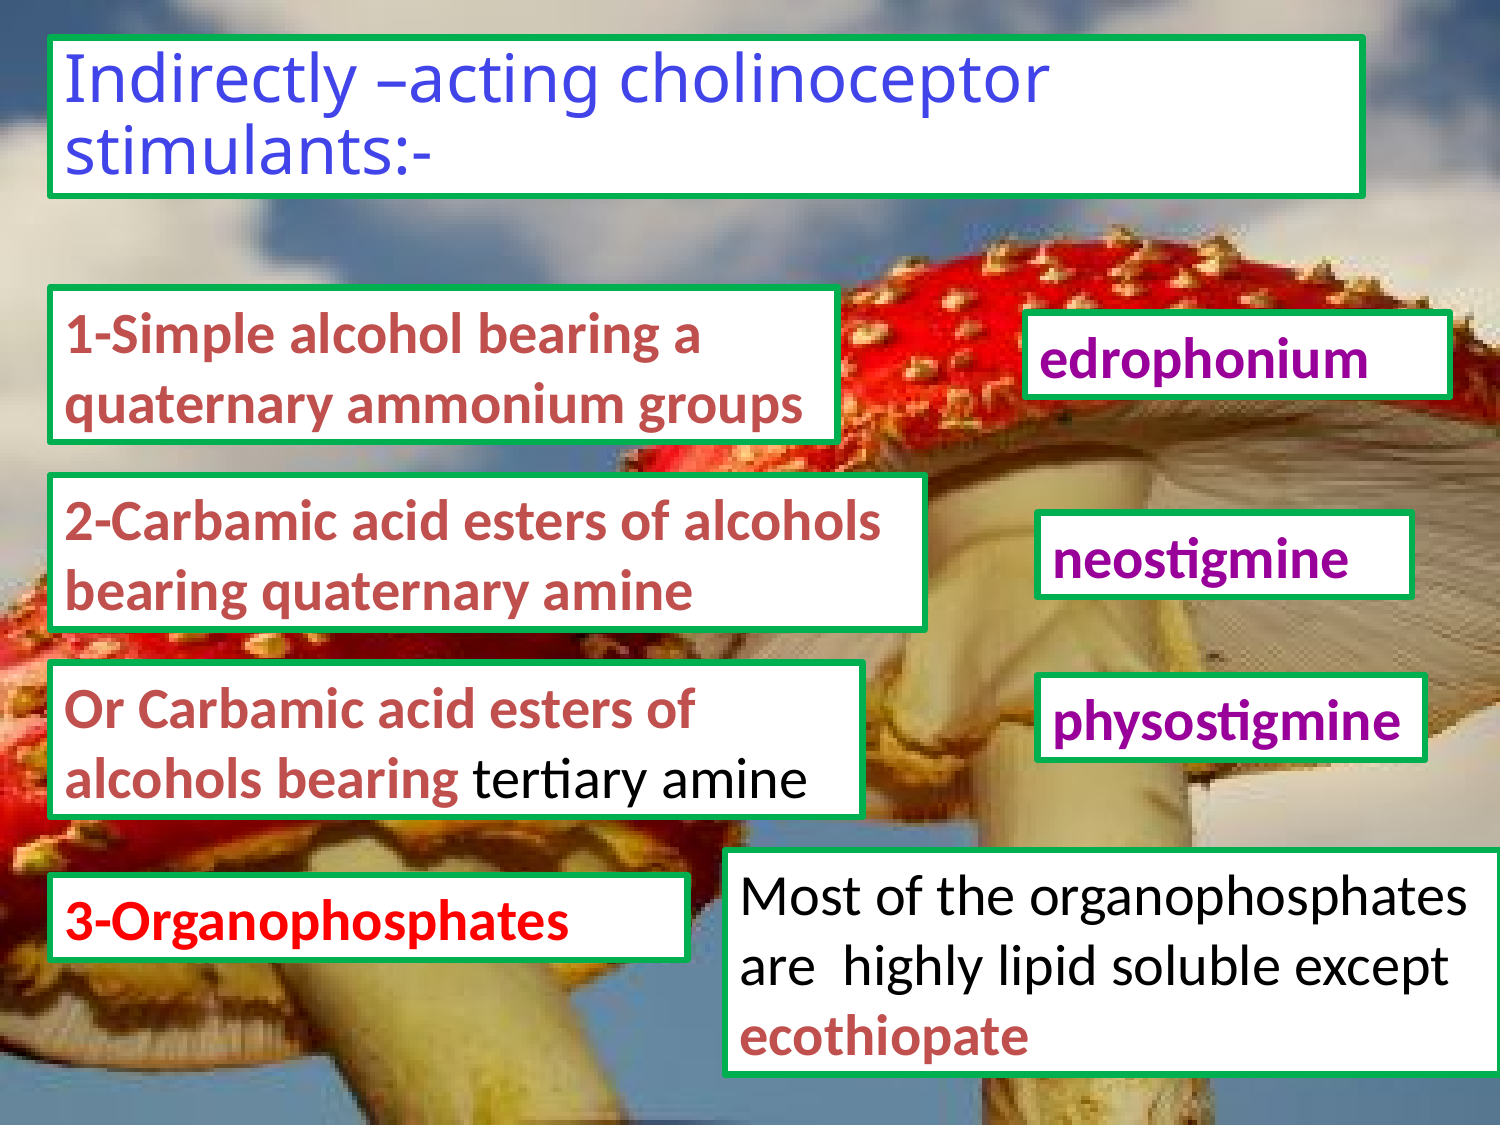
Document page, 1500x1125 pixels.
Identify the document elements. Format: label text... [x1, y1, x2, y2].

text_box 3-Organophosphates [50, 875, 688, 960]
text_box edrophonium [1025, 312, 1450, 398]
text_box 2-Carbamic acid esters of alcohols bearing quaternary amine [50, 474, 925, 630]
text_box physostigmine [1037, 675, 1425, 760]
picture [0, 0, 1500, 1125]
text_box Most of the organophosphates are highly lipid soluble except ecothiopate [725, 849, 1500, 1075]
text_box Or Carbamic acid esters of alcohols bearing tertiary amine [49, 662, 863, 818]
text_box Indirectly –acting cholinoceptor stimulants:- [50, 37, 1363, 197]
text_box neostigmine [1037, 512, 1413, 598]
text_box 1-Simple alcohol bearing a quaternary ammonium groups [50, 287, 838, 443]
